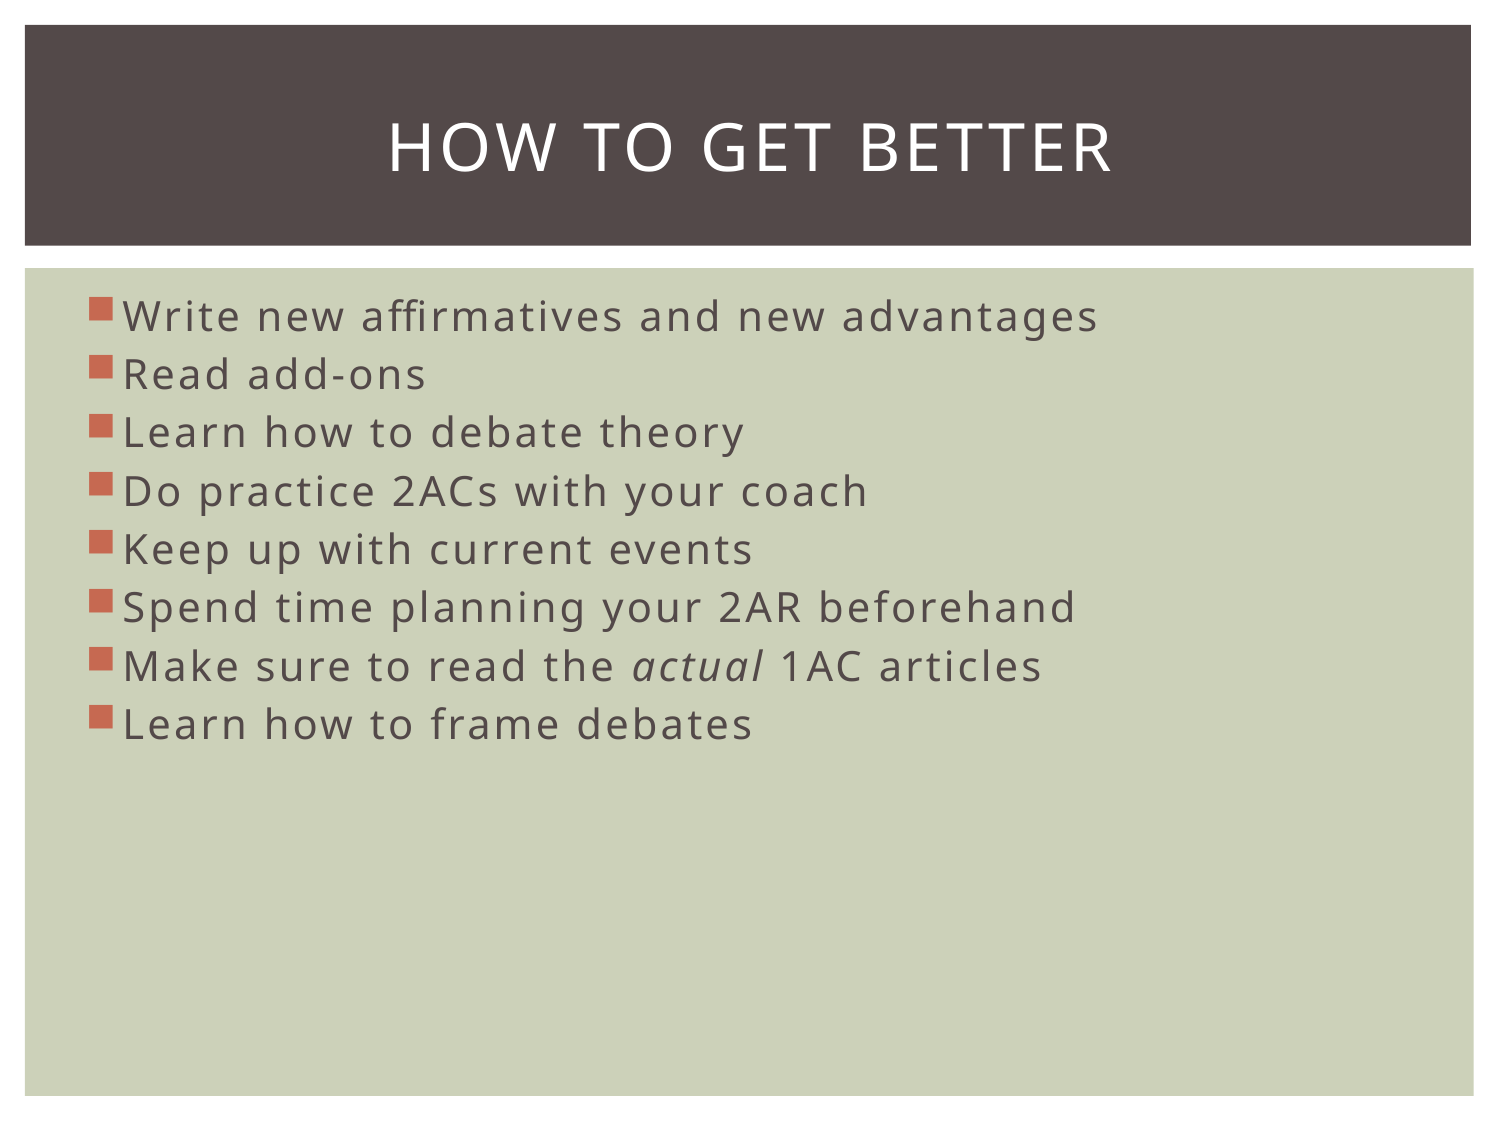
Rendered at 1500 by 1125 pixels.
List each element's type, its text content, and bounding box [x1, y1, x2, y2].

title How to get better [62, 58, 1438, 232]
list Write new affirmatives and new advantages Read add-ons Learn how to debate theory Do practice 2ACs with your coach Keep up with current events Spend time planning your 2AR beforehand Make sure to read the actual 1AC articles Learn how to frame debates [62, 281, 1442, 1005]
